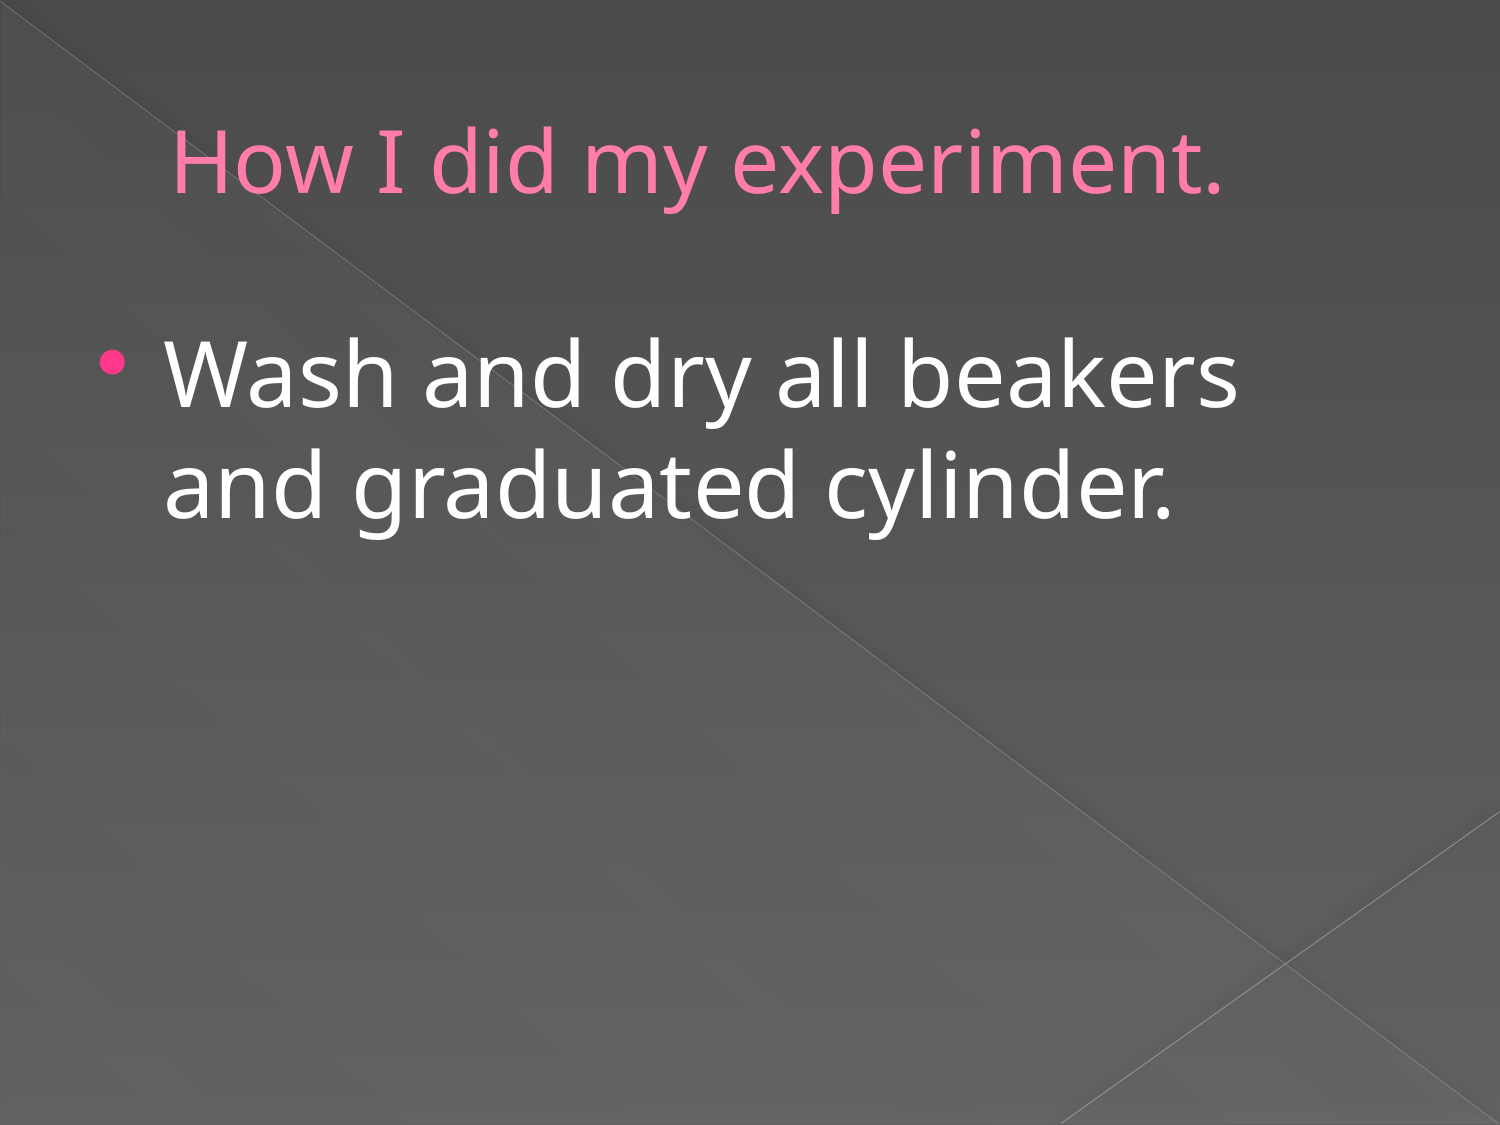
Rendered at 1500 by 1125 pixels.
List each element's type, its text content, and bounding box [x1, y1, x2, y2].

title How I did my experiment. [75, 43, 1425, 274]
list Wash and dry all beakers and graduated cylinder. [75, 308, 1425, 1059]
